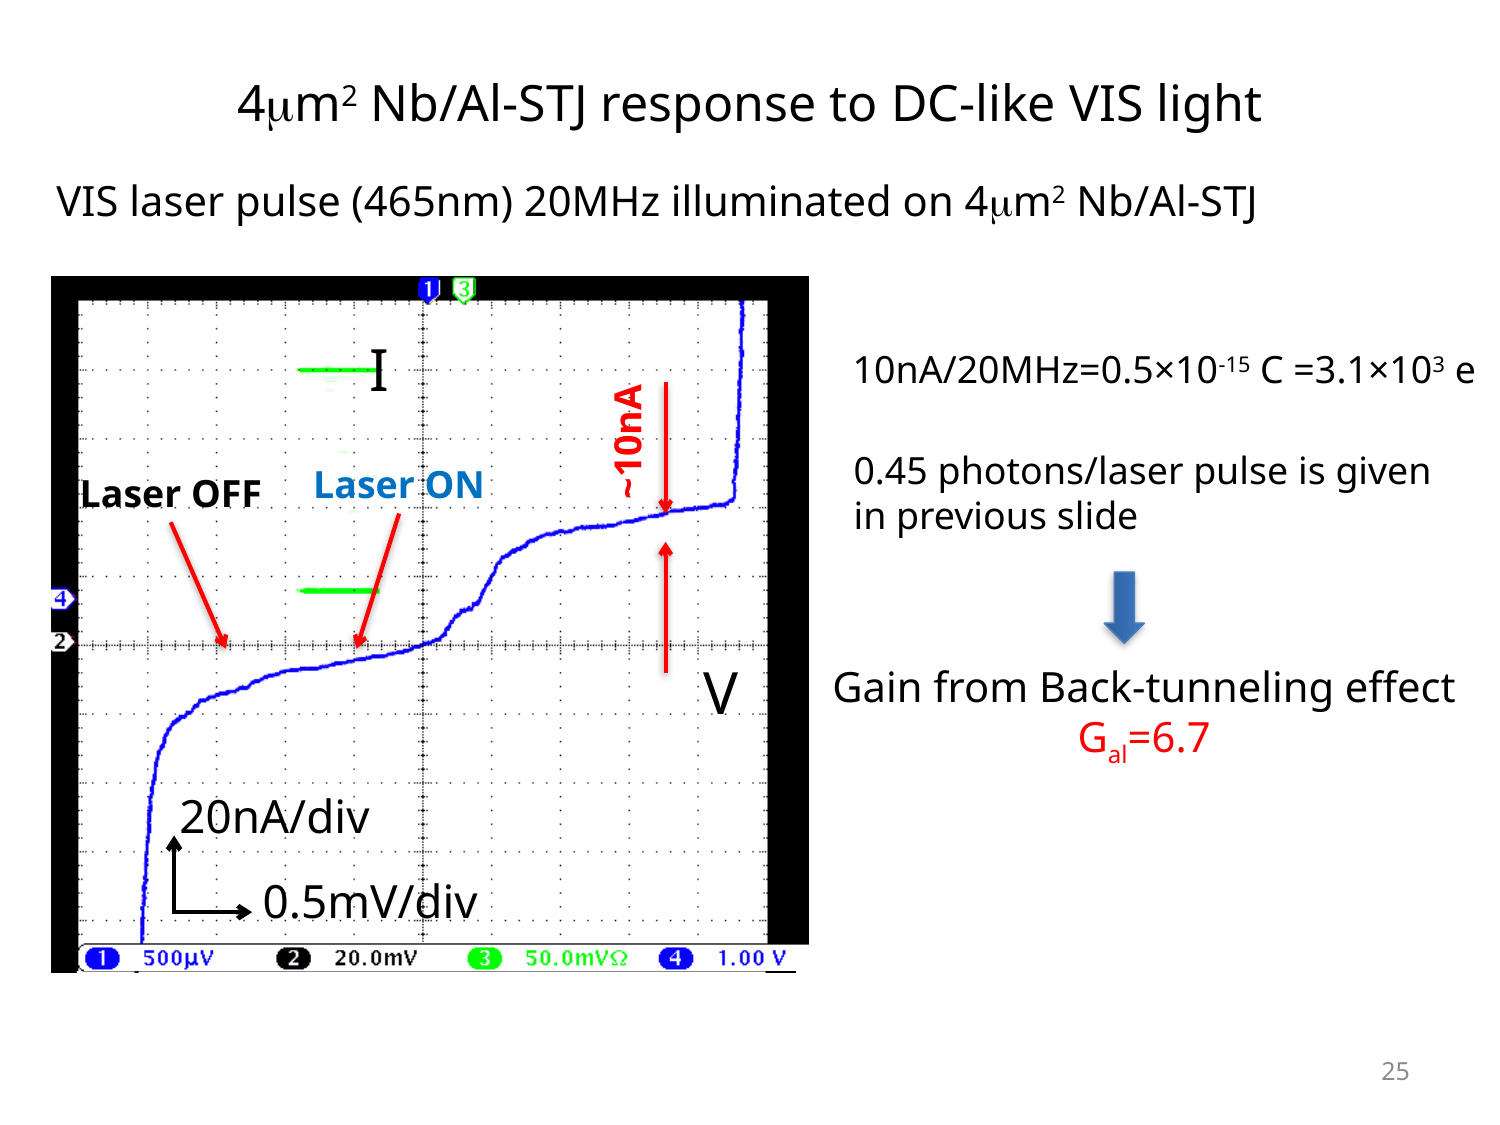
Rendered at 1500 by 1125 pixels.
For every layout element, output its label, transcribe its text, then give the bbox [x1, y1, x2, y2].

picture [51, 276, 810, 974]
text_box [1103, 571, 1146, 644]
text_box Gain from Back-tunneling effect Gal=6.7 [817, 653, 1471, 776]
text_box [170, 522, 227, 649]
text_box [356, 514, 400, 649]
slide_number 25 [1074, 1042, 1425, 1103]
text_box VIS laser pulse (465nm) 20MHz illuminated on 4m2 Nb/Al-STJ [41, 166, 1273, 232]
text_box 10nA/20MHz=0.5×10-15 C =3.1×103 e [837, 338, 1492, 399]
text_box 0.45 photons/laser pulse is given in previous slide [838, 439, 1459, 545]
title 4m2 Nb/Al-STJ response to DC-like VIS light [75, 7, 1425, 195]
